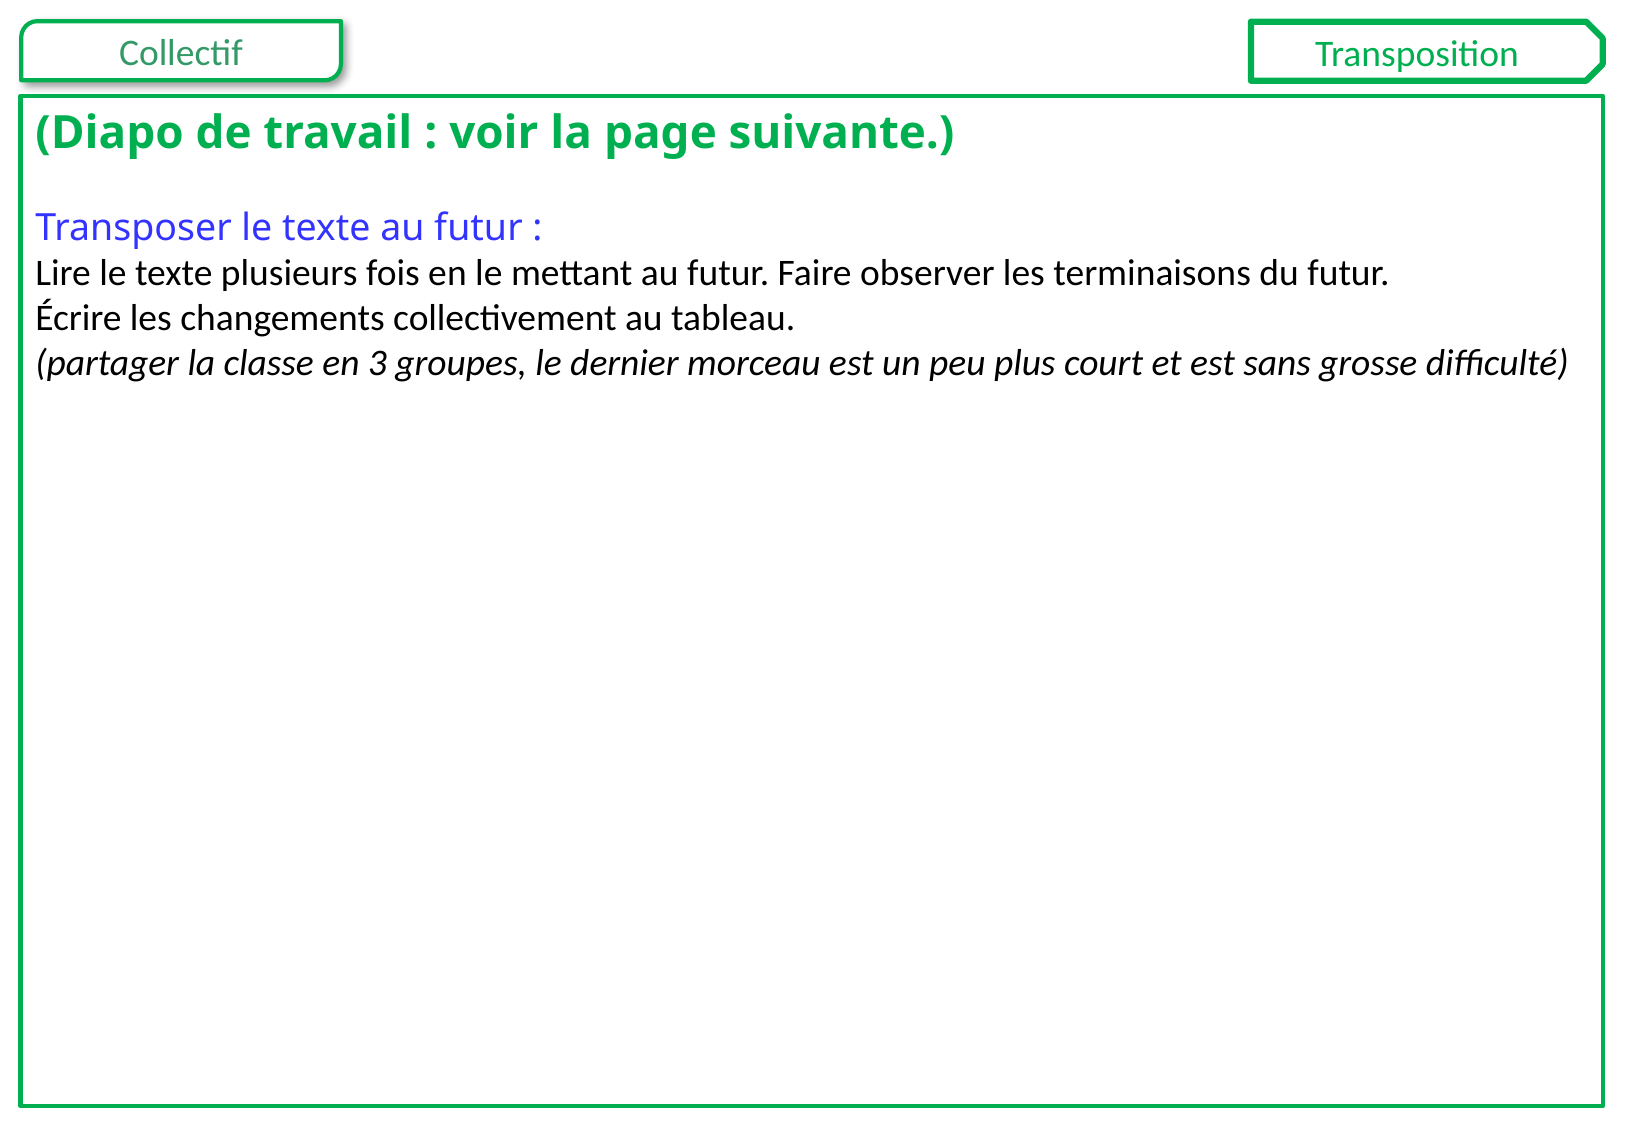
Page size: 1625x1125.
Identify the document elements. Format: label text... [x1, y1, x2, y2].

list Transposition [1250, 21, 1584, 81]
list (Diapo de travail : voir la page suivante.) Transposer le texte au futur : Lire le texte plusieurs fois en le mettant au futur. Faire observer les terminaisons du futur. Écrire les changements collectivement au tableau. (partager la classe en 3 groupes, le dernier morceau est un peu plus court et est sans grosse difficulté) [18, 94, 1605, 1108]
